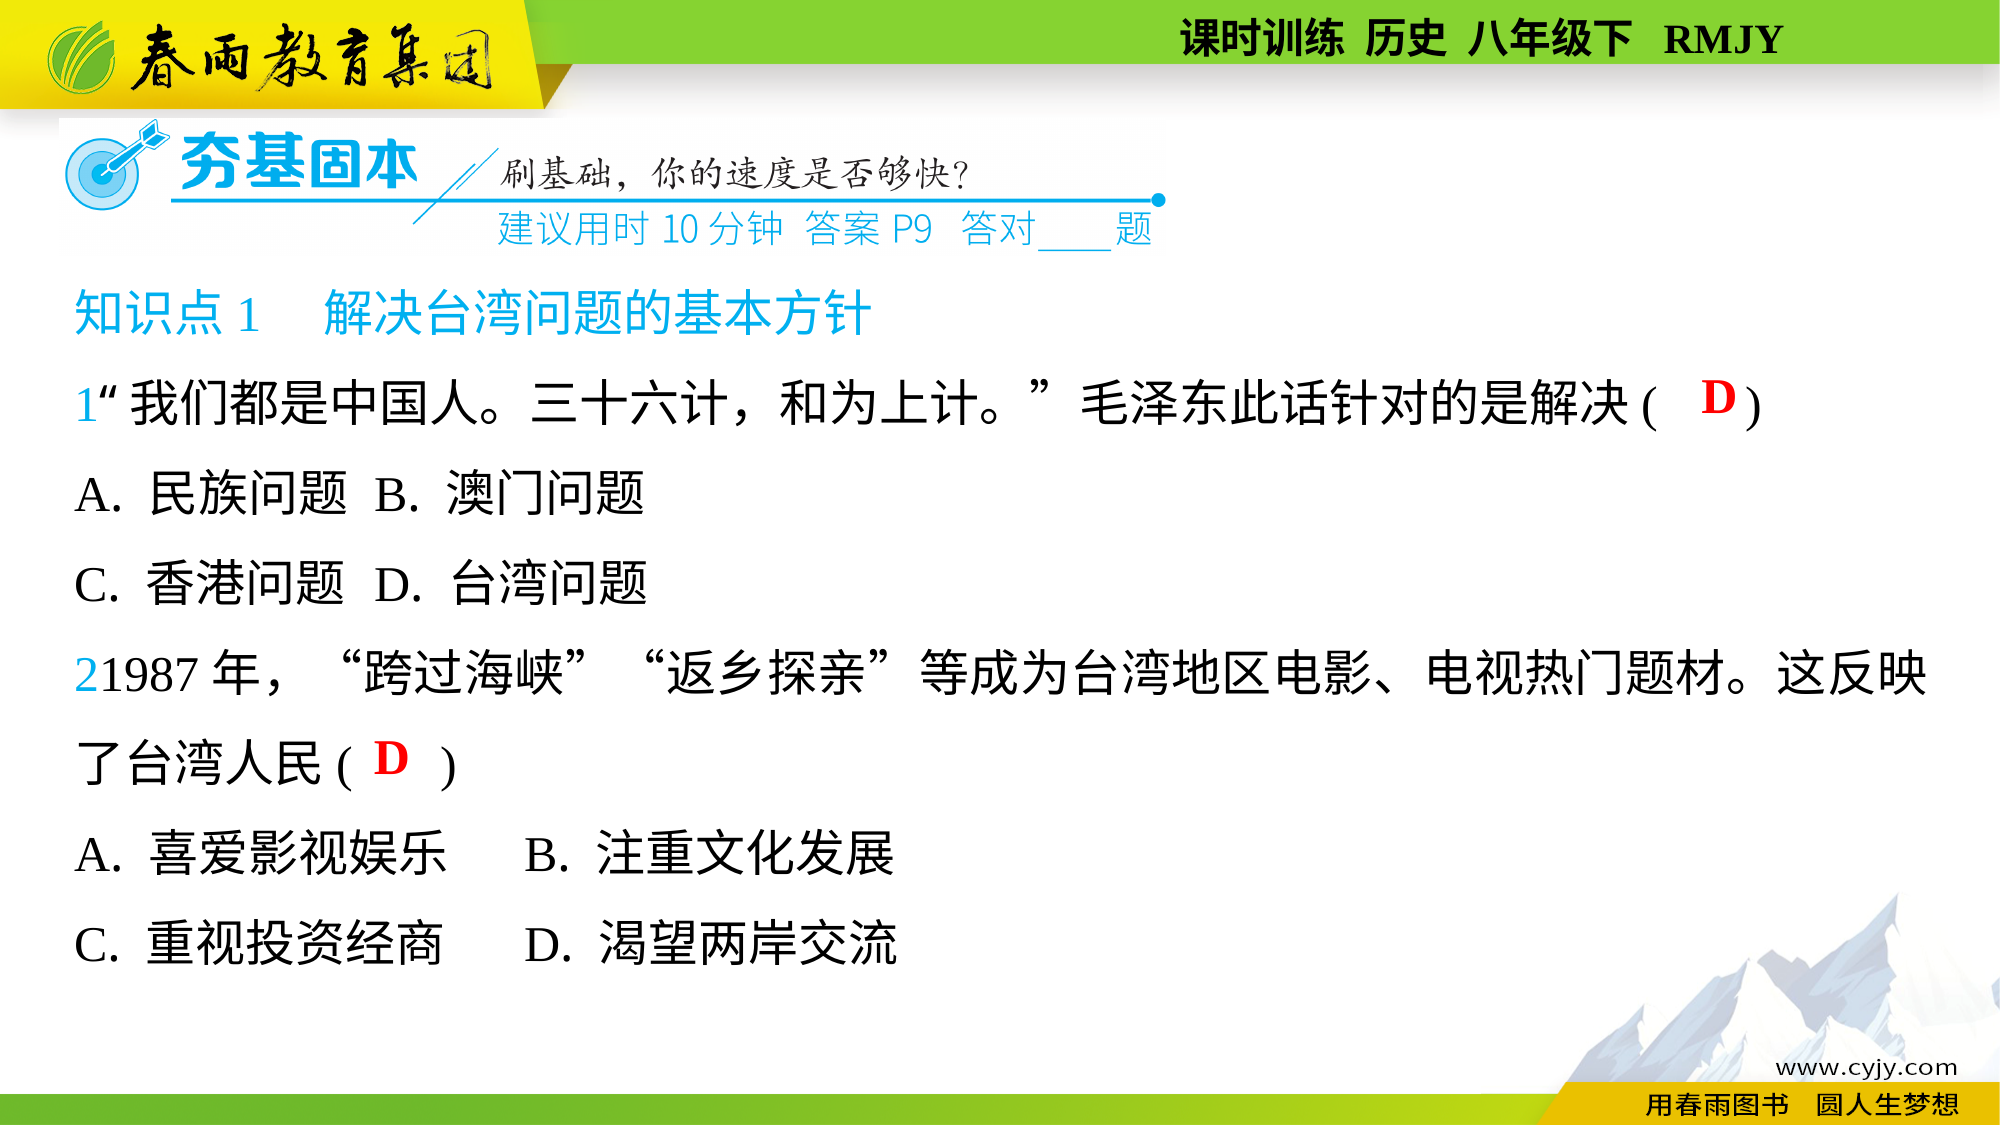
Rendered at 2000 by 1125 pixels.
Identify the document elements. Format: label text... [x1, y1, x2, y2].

text_box D [359, 717, 425, 793]
text_box D [1686, 355, 1753, 431]
list 知识点1 解决台湾问题的基本方针 1“我们都是中国人。三十六计，和为上计。”毛泽东此话针对的是解决( ) A. 民族问题 B. 澳门问题 C. 香港问题 D. 台湾问题 21987年，“跨过海峡”“返乡探亲”等成为台湾地区电影、电视热门题材。这反映了台湾人民( ) A. 喜爱影视娱乐 B. 注重文化发展 C. 重视投资经商 D. 渴望两岸交流 [59, 243, 1944, 986]
picture [0, 0, 2000, 1125]
